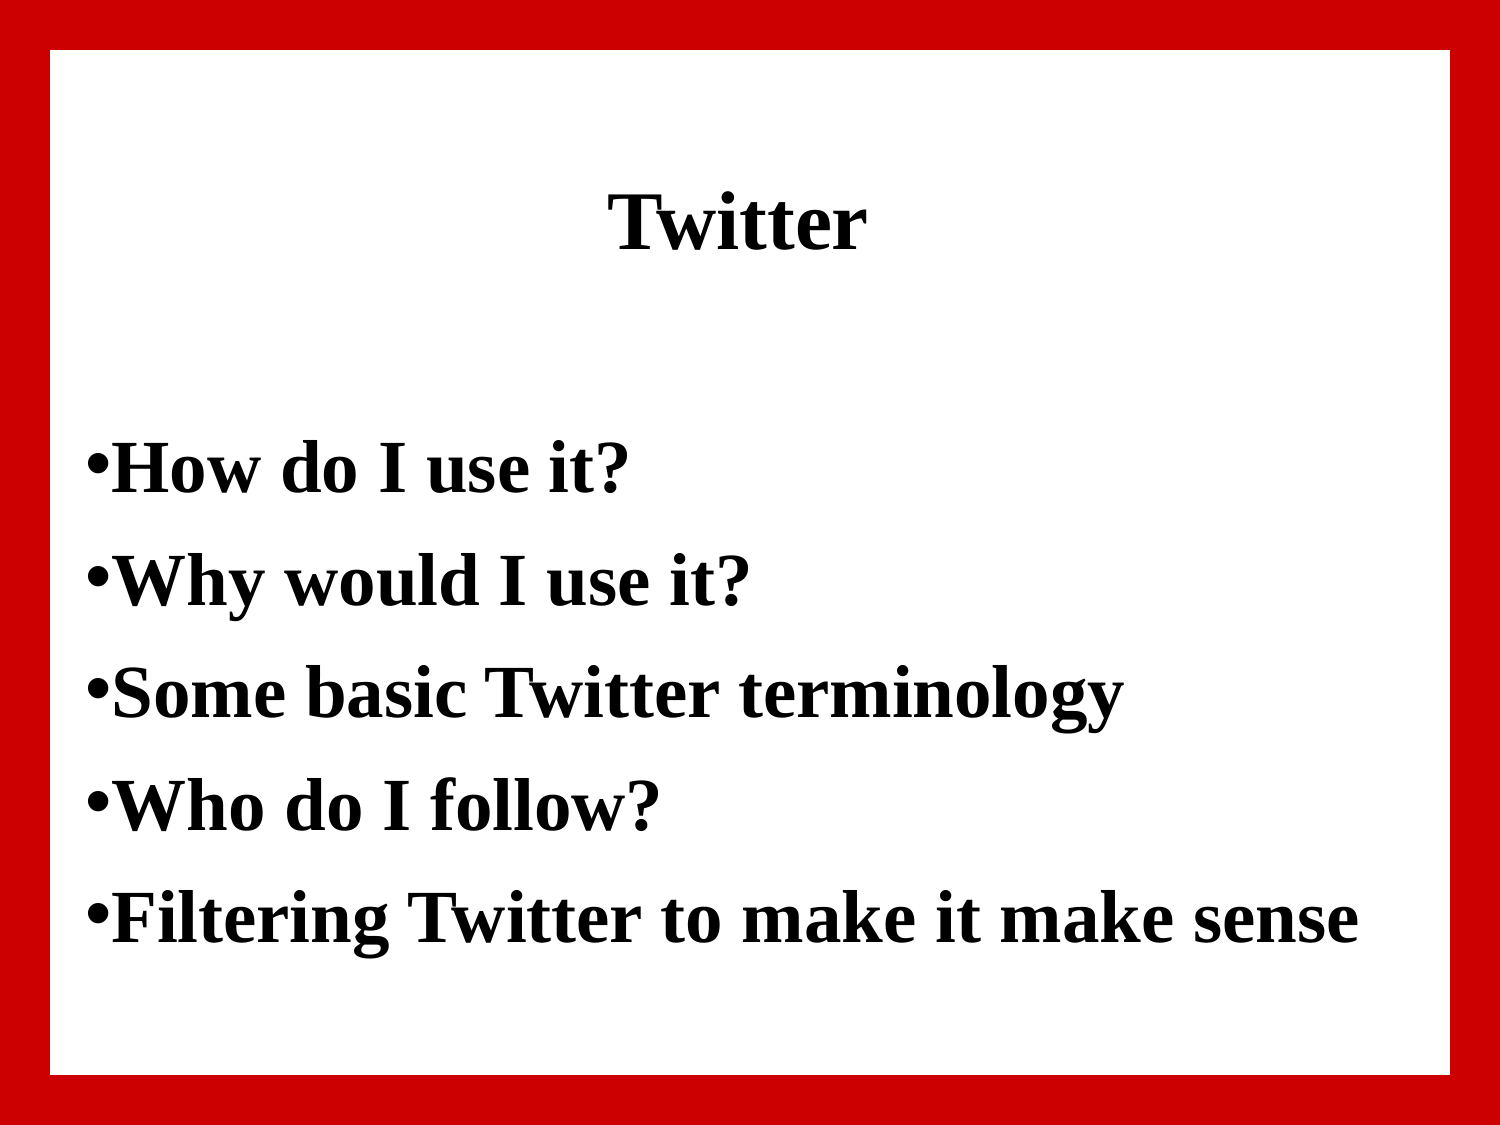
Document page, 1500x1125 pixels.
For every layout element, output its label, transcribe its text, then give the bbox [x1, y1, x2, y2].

title Twitter [105, 93, 1372, 341]
subtitle How do I use it? Why would I use it? Some basic Twitter terminology Who do I follow? Filtering Twitter to make it make sense [70, 409, 1454, 698]
